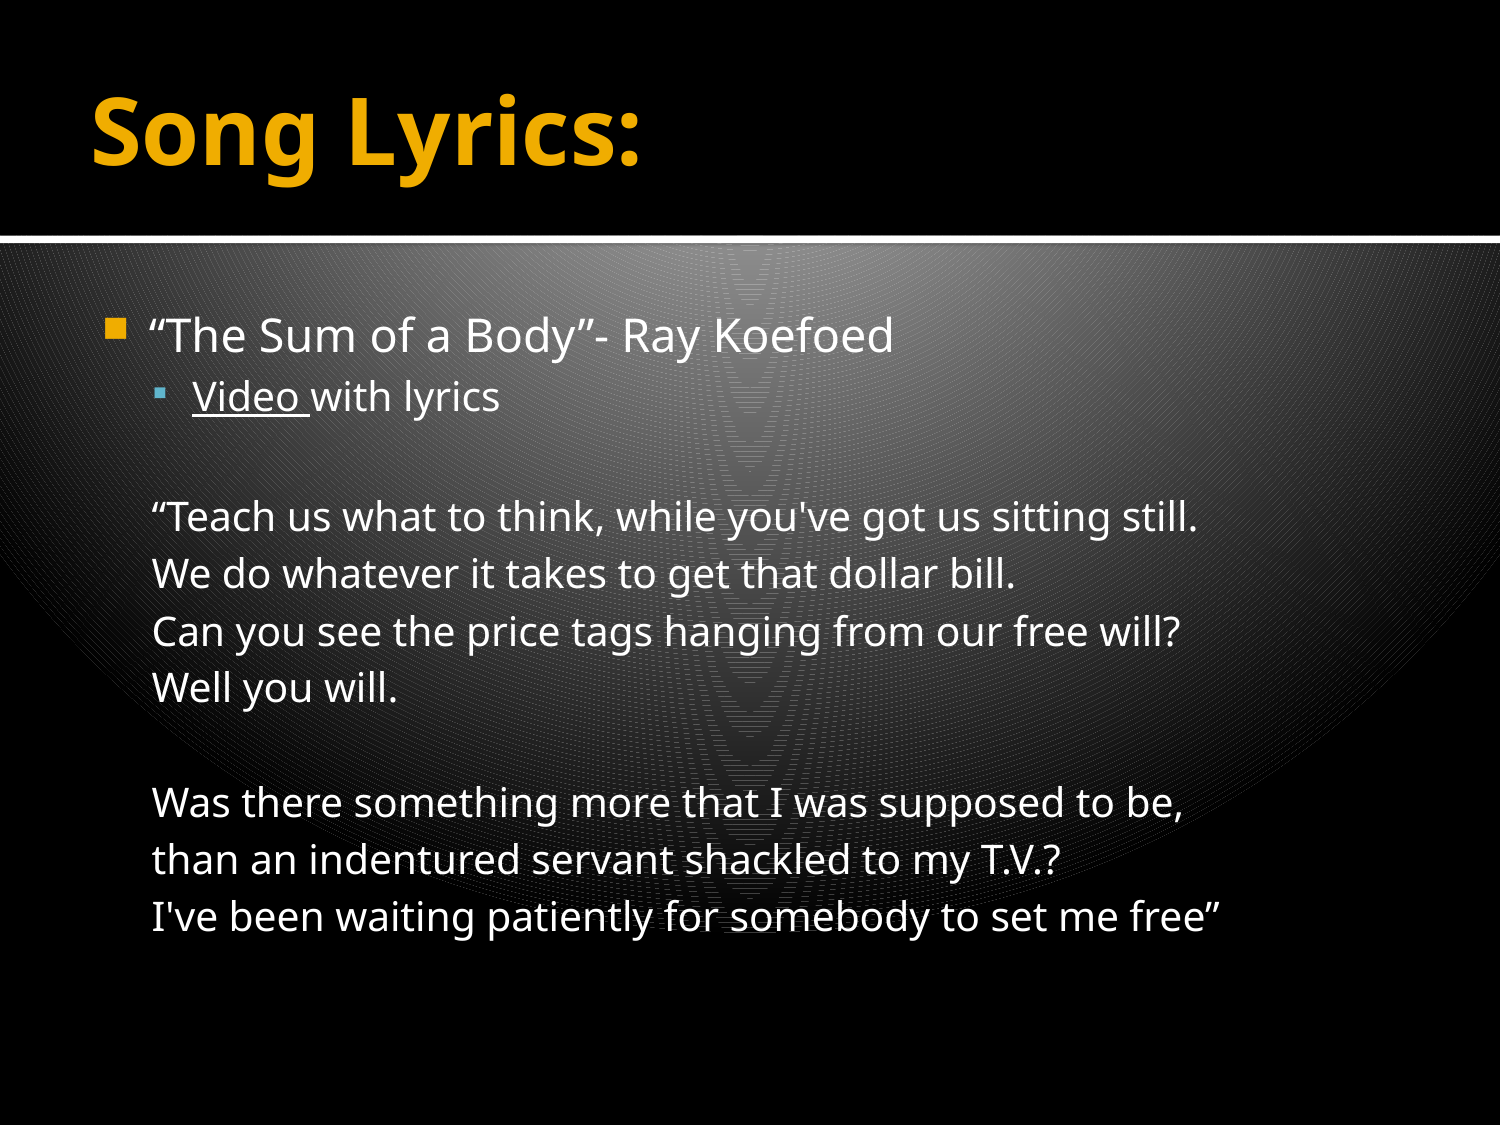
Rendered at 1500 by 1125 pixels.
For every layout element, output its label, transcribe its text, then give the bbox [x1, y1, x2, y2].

title Song Lyrics: [75, 25, 1425, 231]
list “The Sum of a Body”- Ray Koefoed Video with lyrics “Teach us what to think, while you've got us sitting still. We do whatever it takes to get that dollar bill. Can you see the price tags hanging from our free will? Well you will. Was there something more that I was supposed to be, than an indentured servant shackled to my T.V.? I've been waiting patiently for somebody to set me free” [75, 291, 1425, 1050]
